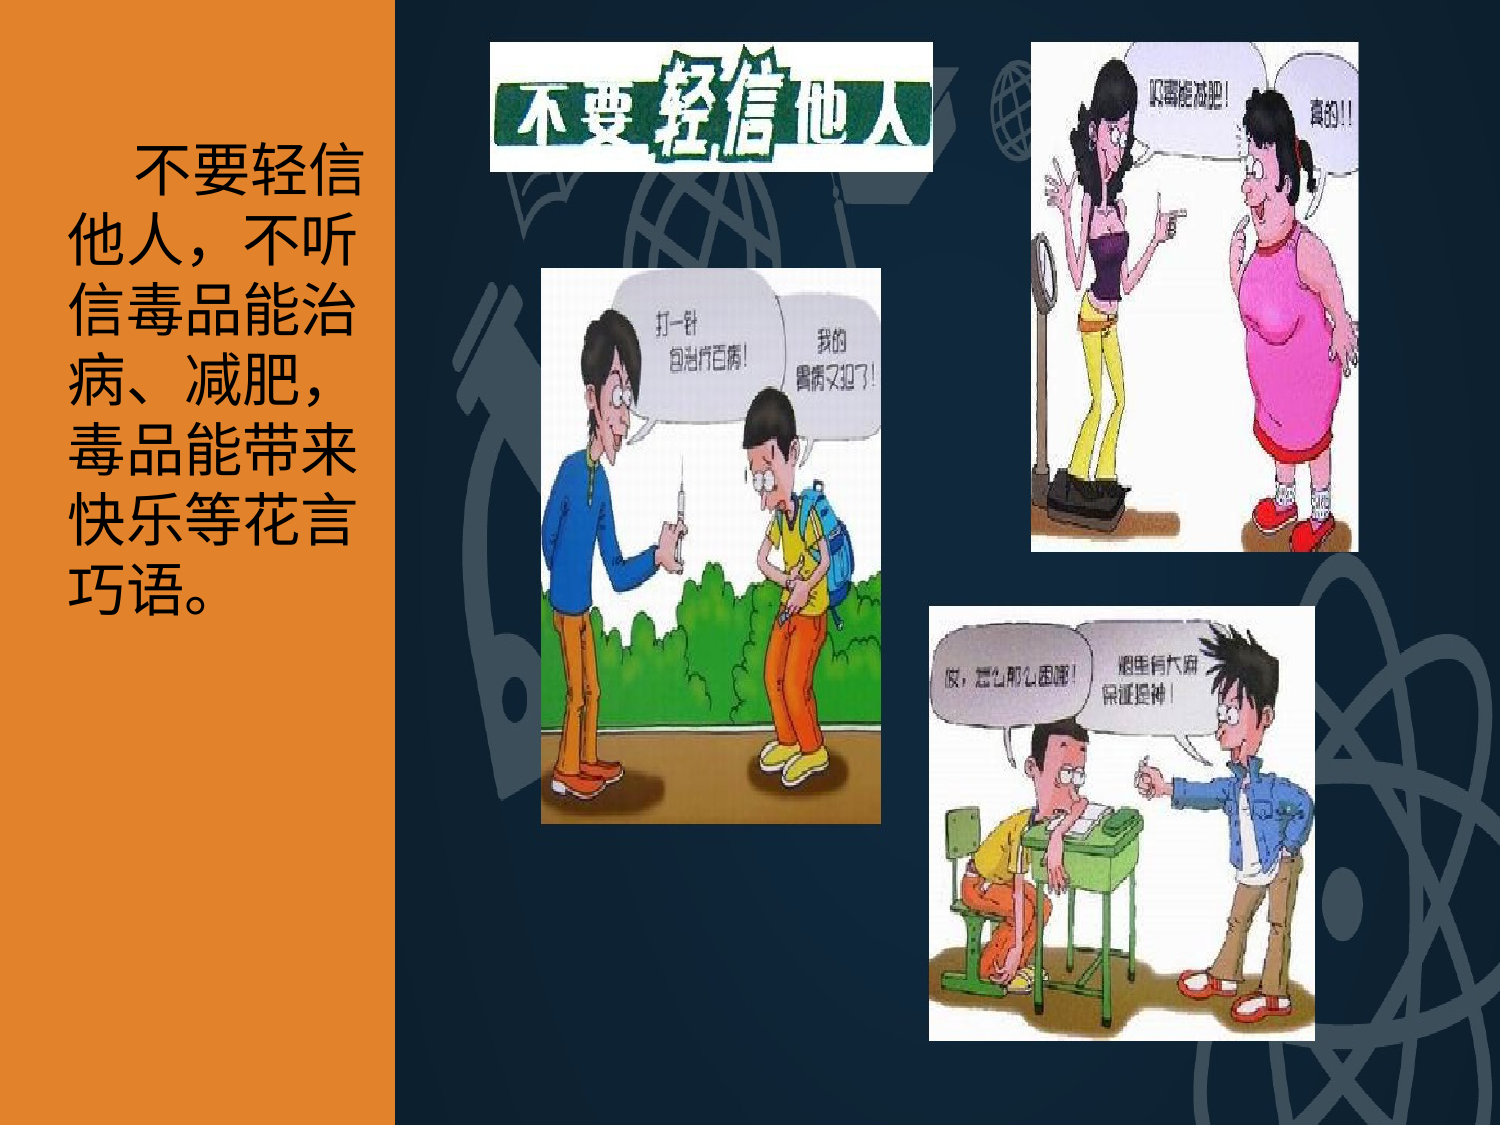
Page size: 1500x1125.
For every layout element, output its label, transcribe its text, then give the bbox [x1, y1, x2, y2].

text_box [0, 0, 393, 1125]
text_box 不要轻信他人，不听信毒品能治病、减肥，毒品能带来快乐等花言巧语。 [53, 125, 390, 631]
picture [395, 0, 1500, 1125]
